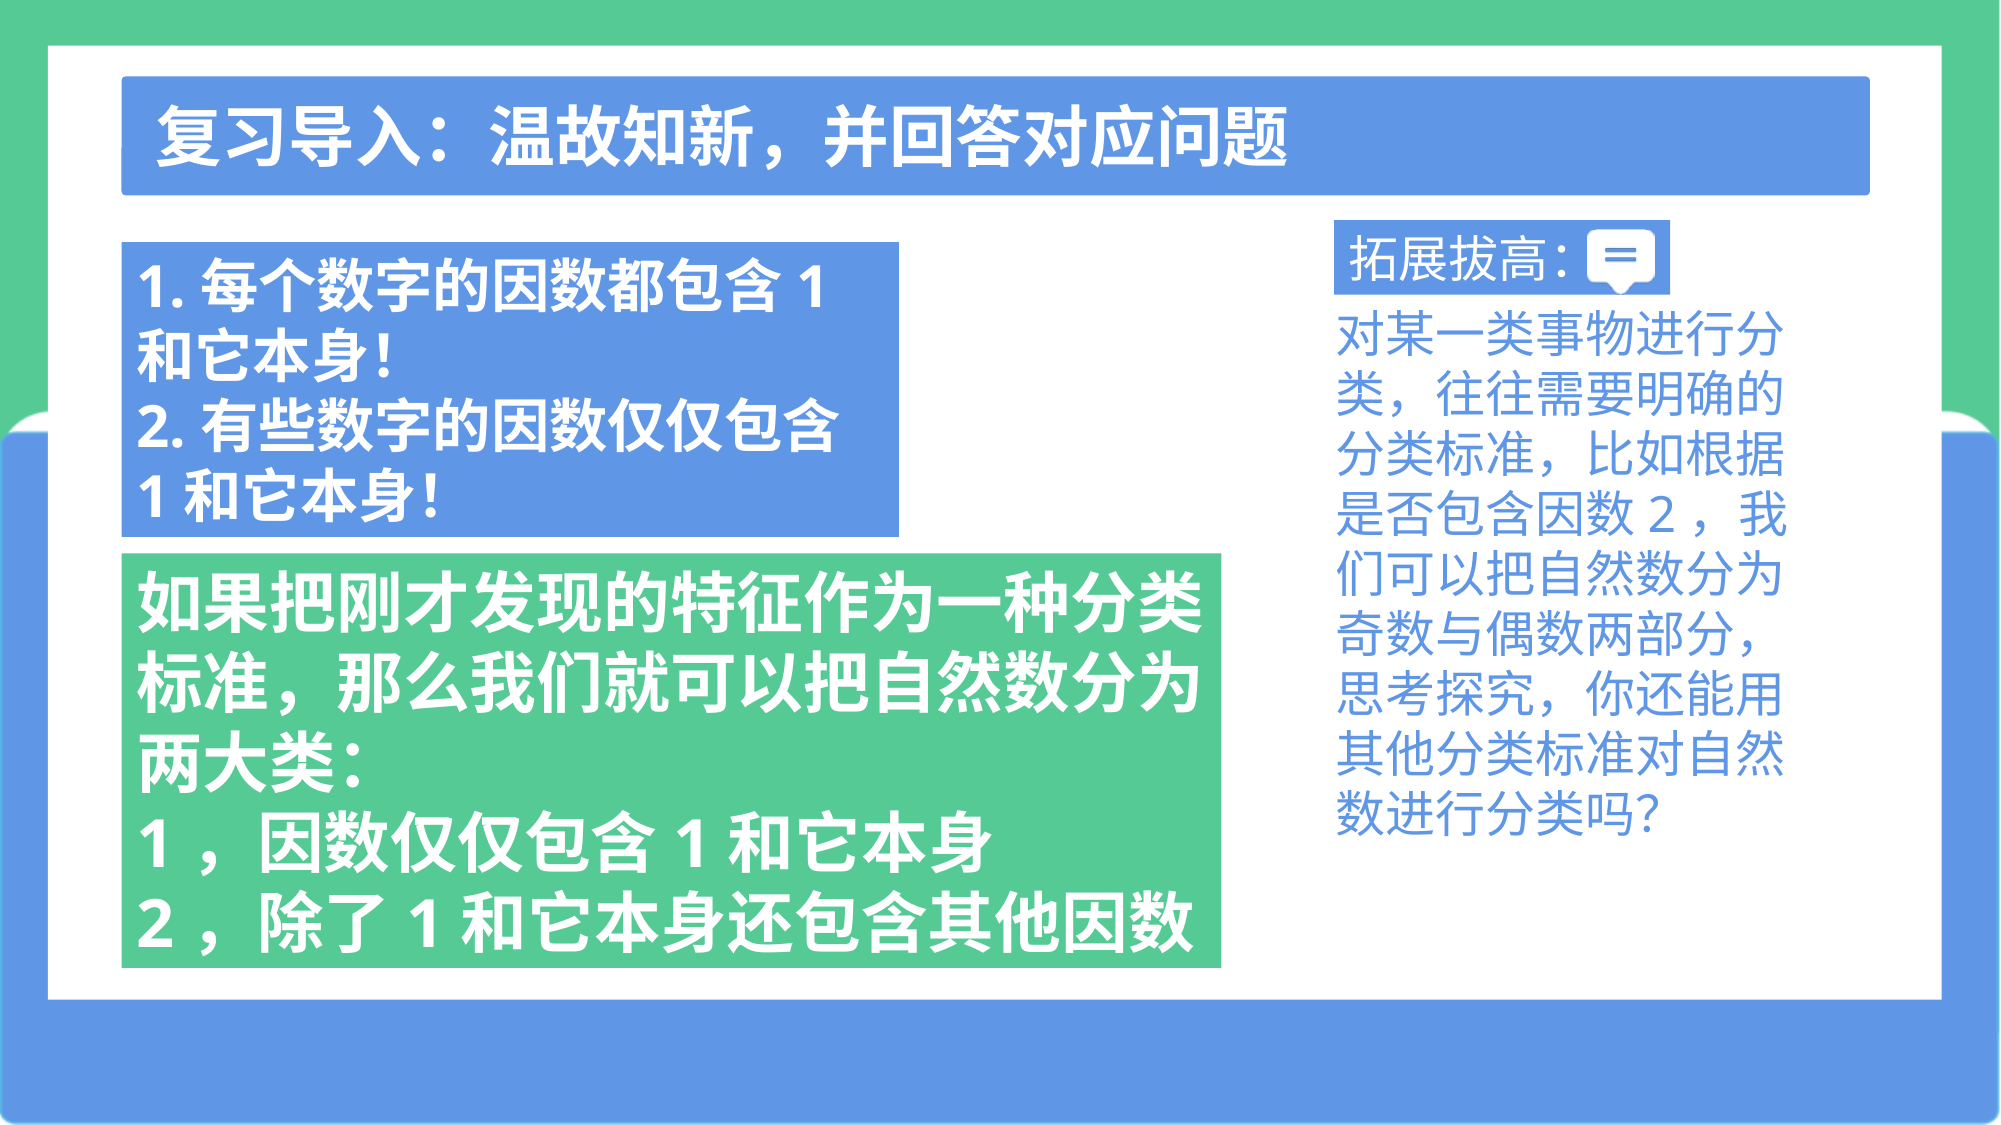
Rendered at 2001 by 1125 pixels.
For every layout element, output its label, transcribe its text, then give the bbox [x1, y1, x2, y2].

text_box [47, 45, 1943, 1001]
text_box 对某一类事物进行分类，往往需要明确的分类标准，比如根据是否包含因数2，我们可以把自然数分为奇数与偶数两部分，思考探究，你还能用其他分类标准对自然数进行分类吗？ [1321, 295, 1813, 851]
picture [0, 0, 2001, 1125]
text_box 如果把刚才发现的特征作为一种分类标准，那么我们就可以把自然数分为两大类： 1，因数仅仅包含1和它本身 2，除了1和它本身还包含其他因数 [121, 553, 1222, 968]
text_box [1334, 220, 1671, 296]
text_box 1.每个数字的因数都包含1和它本身！ 2.有些数字的因数仅仅包含1和它本身！ [121, 242, 899, 537]
text_box [120, 75, 1872, 197]
text_box 复习导入：温故知新，并回答对应问题 [140, 87, 1870, 182]
